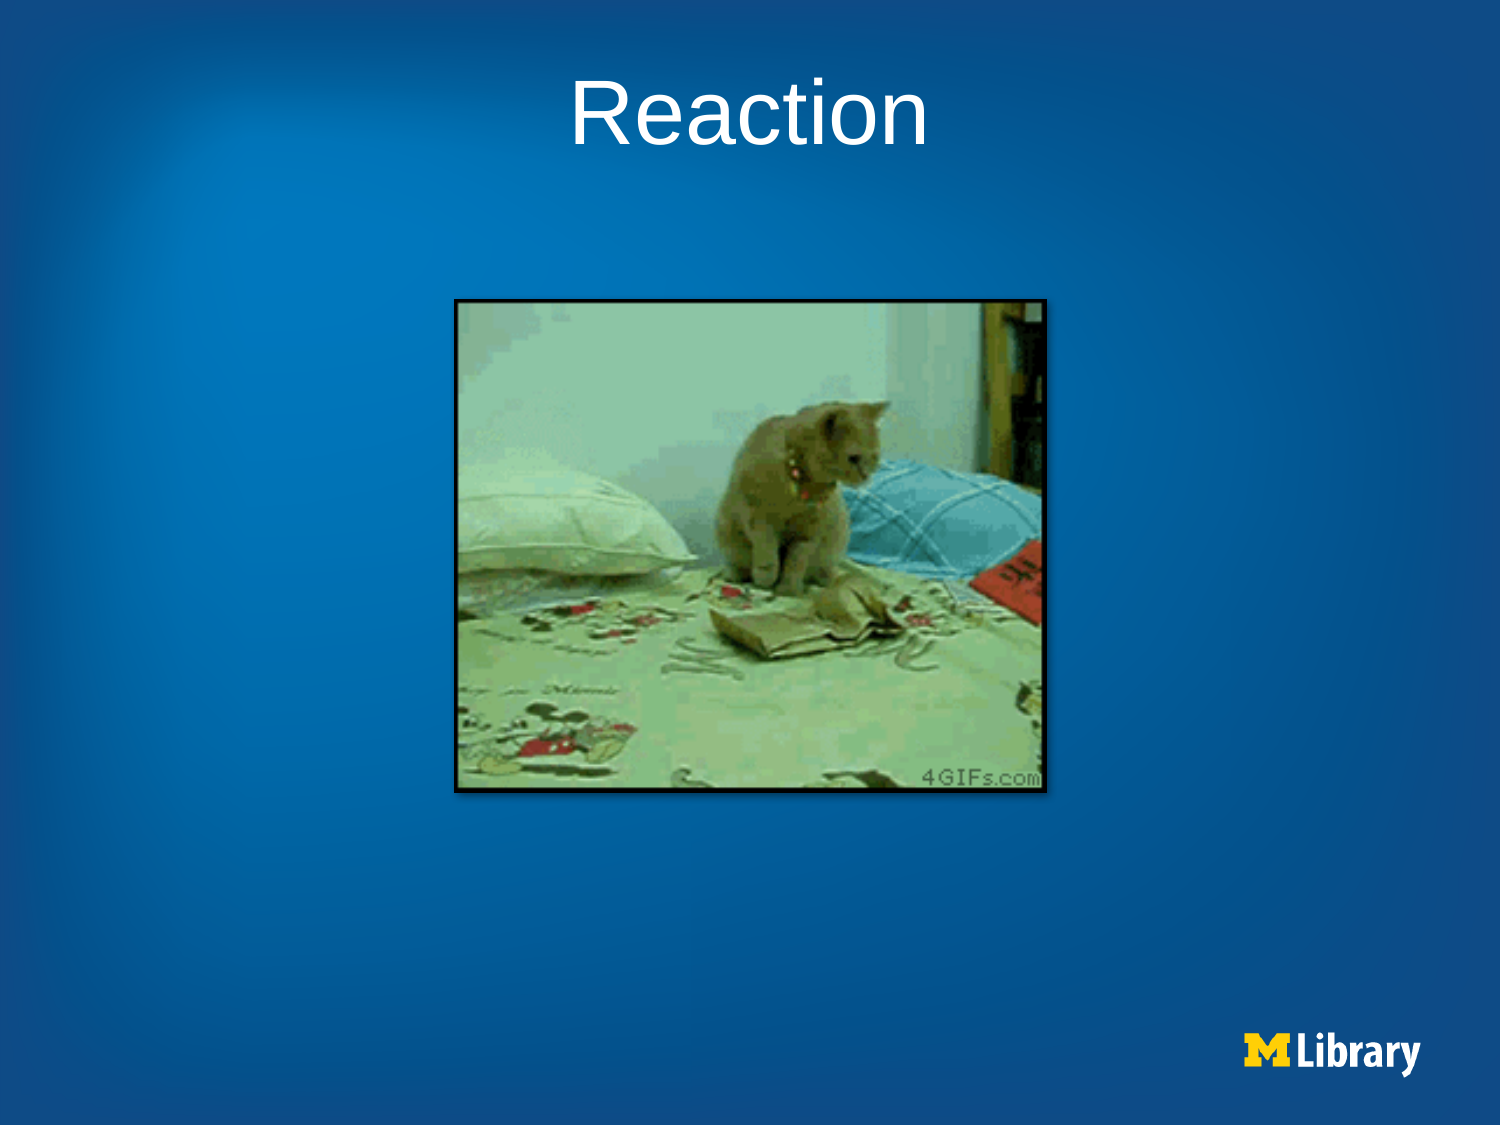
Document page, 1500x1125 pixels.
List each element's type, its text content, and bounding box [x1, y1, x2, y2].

text_box Reaction [74, 45, 1425, 233]
picture [0, 0, 1500, 1125]
